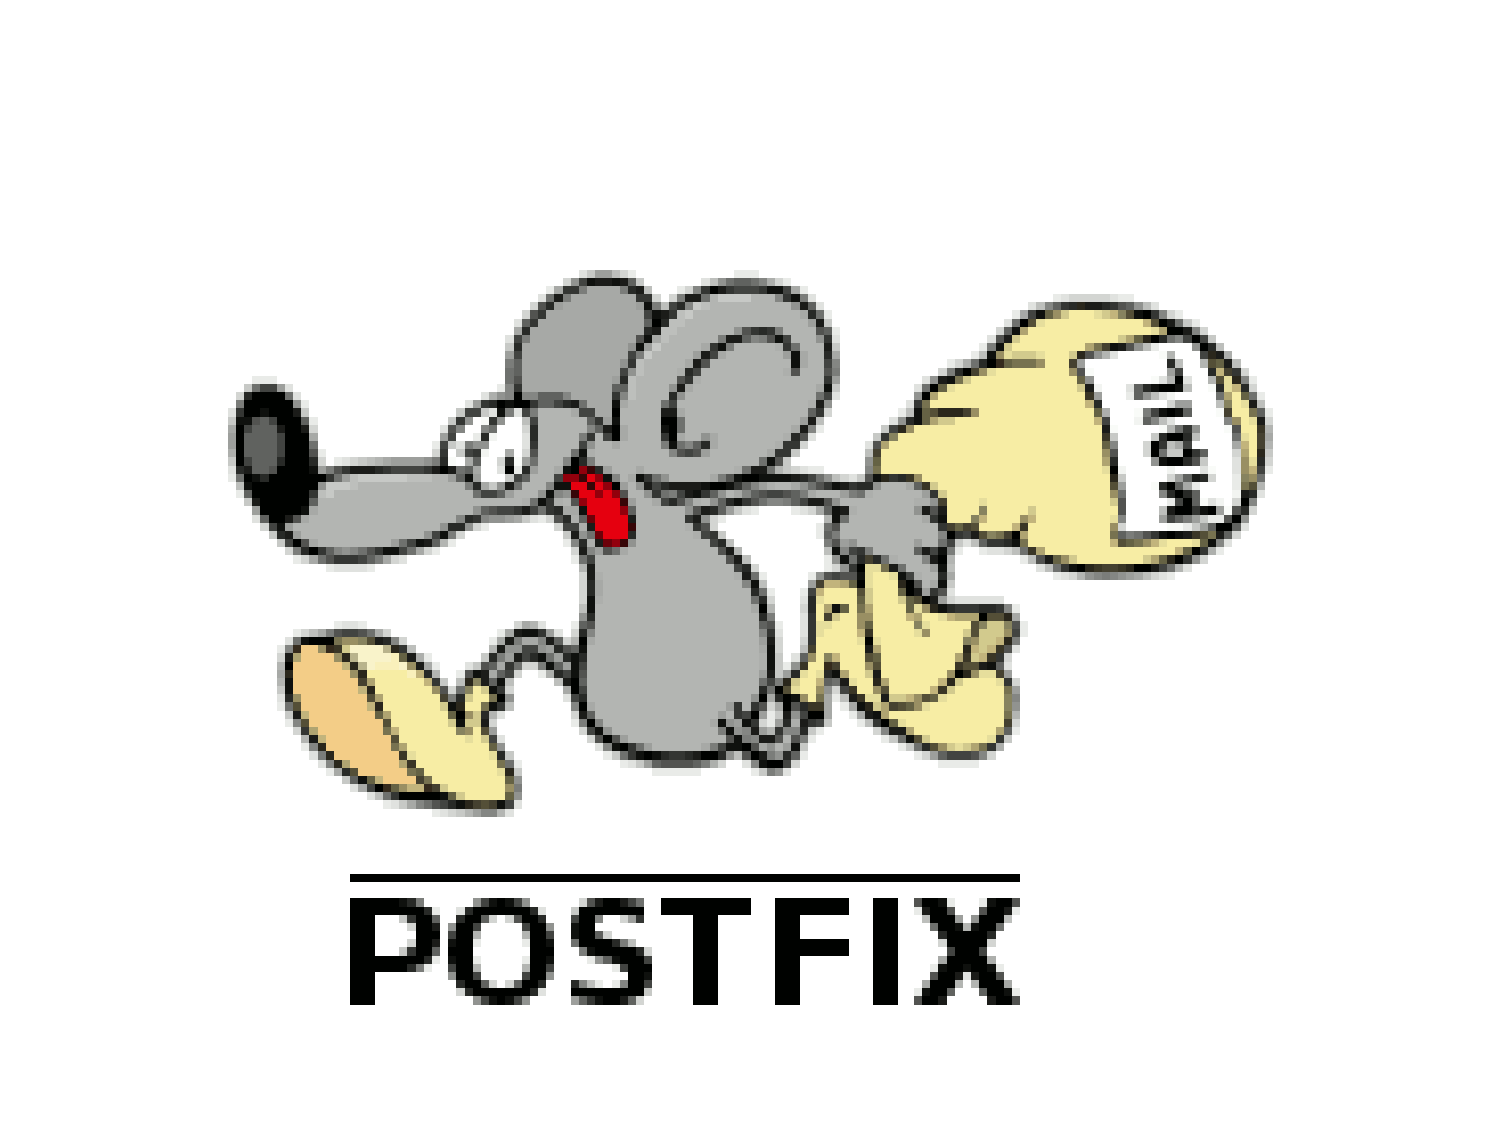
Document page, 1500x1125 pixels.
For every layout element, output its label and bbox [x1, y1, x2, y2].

picture [220, 262, 1282, 1005]
